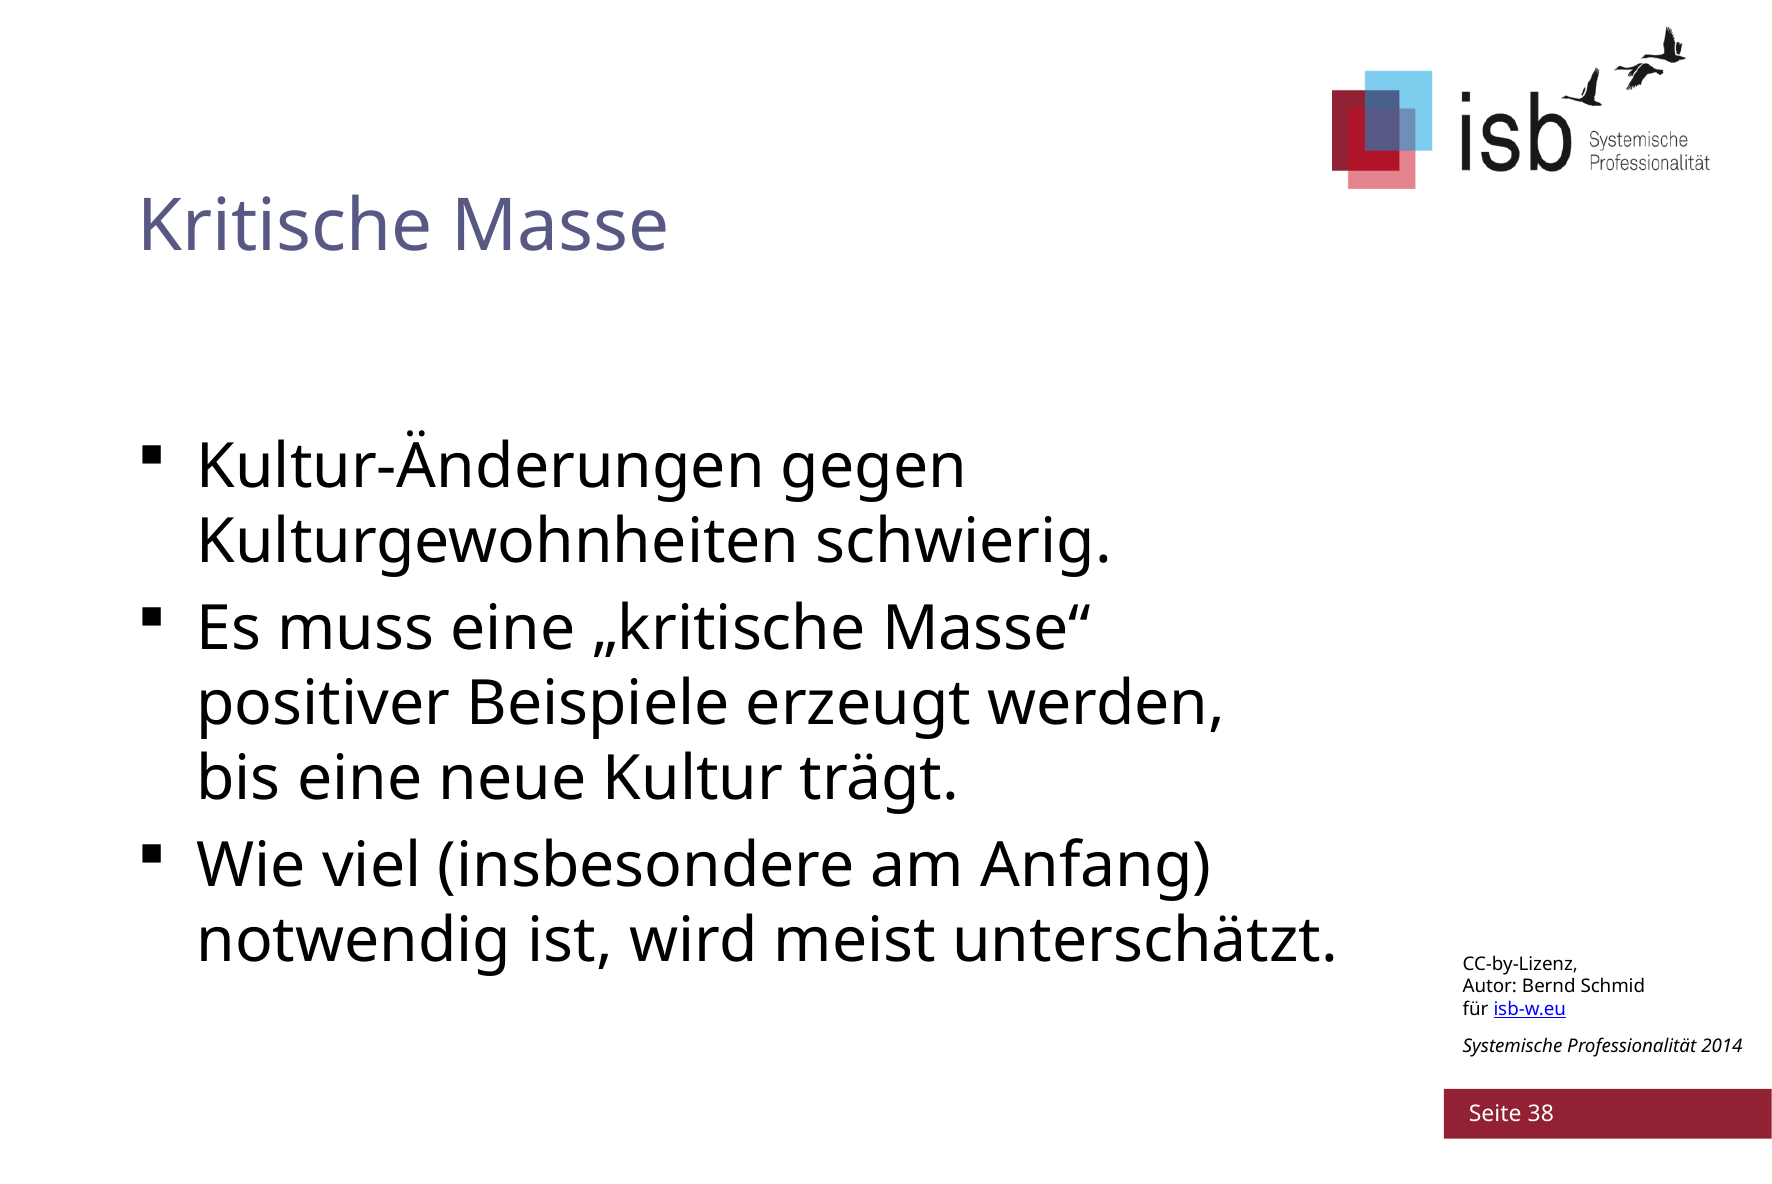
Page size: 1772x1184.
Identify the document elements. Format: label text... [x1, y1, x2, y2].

list Kultur-Änderungen gegen Kulturgewohnheiten schwierig. Es muss eine „kritische Masse“ positiver Beispiele erzeugt werden, bis eine neue Kultur trägt. Wie viel (insbesondere am Anfang) notwendig ist, wird meist unterschätzt. [118, 260, 1444, 1139]
title Kritische Masse [118, 94, 1444, 260]
picture [1332, 20, 1725, 194]
slide_number Seite 38 [1444, 1088, 1772, 1139]
